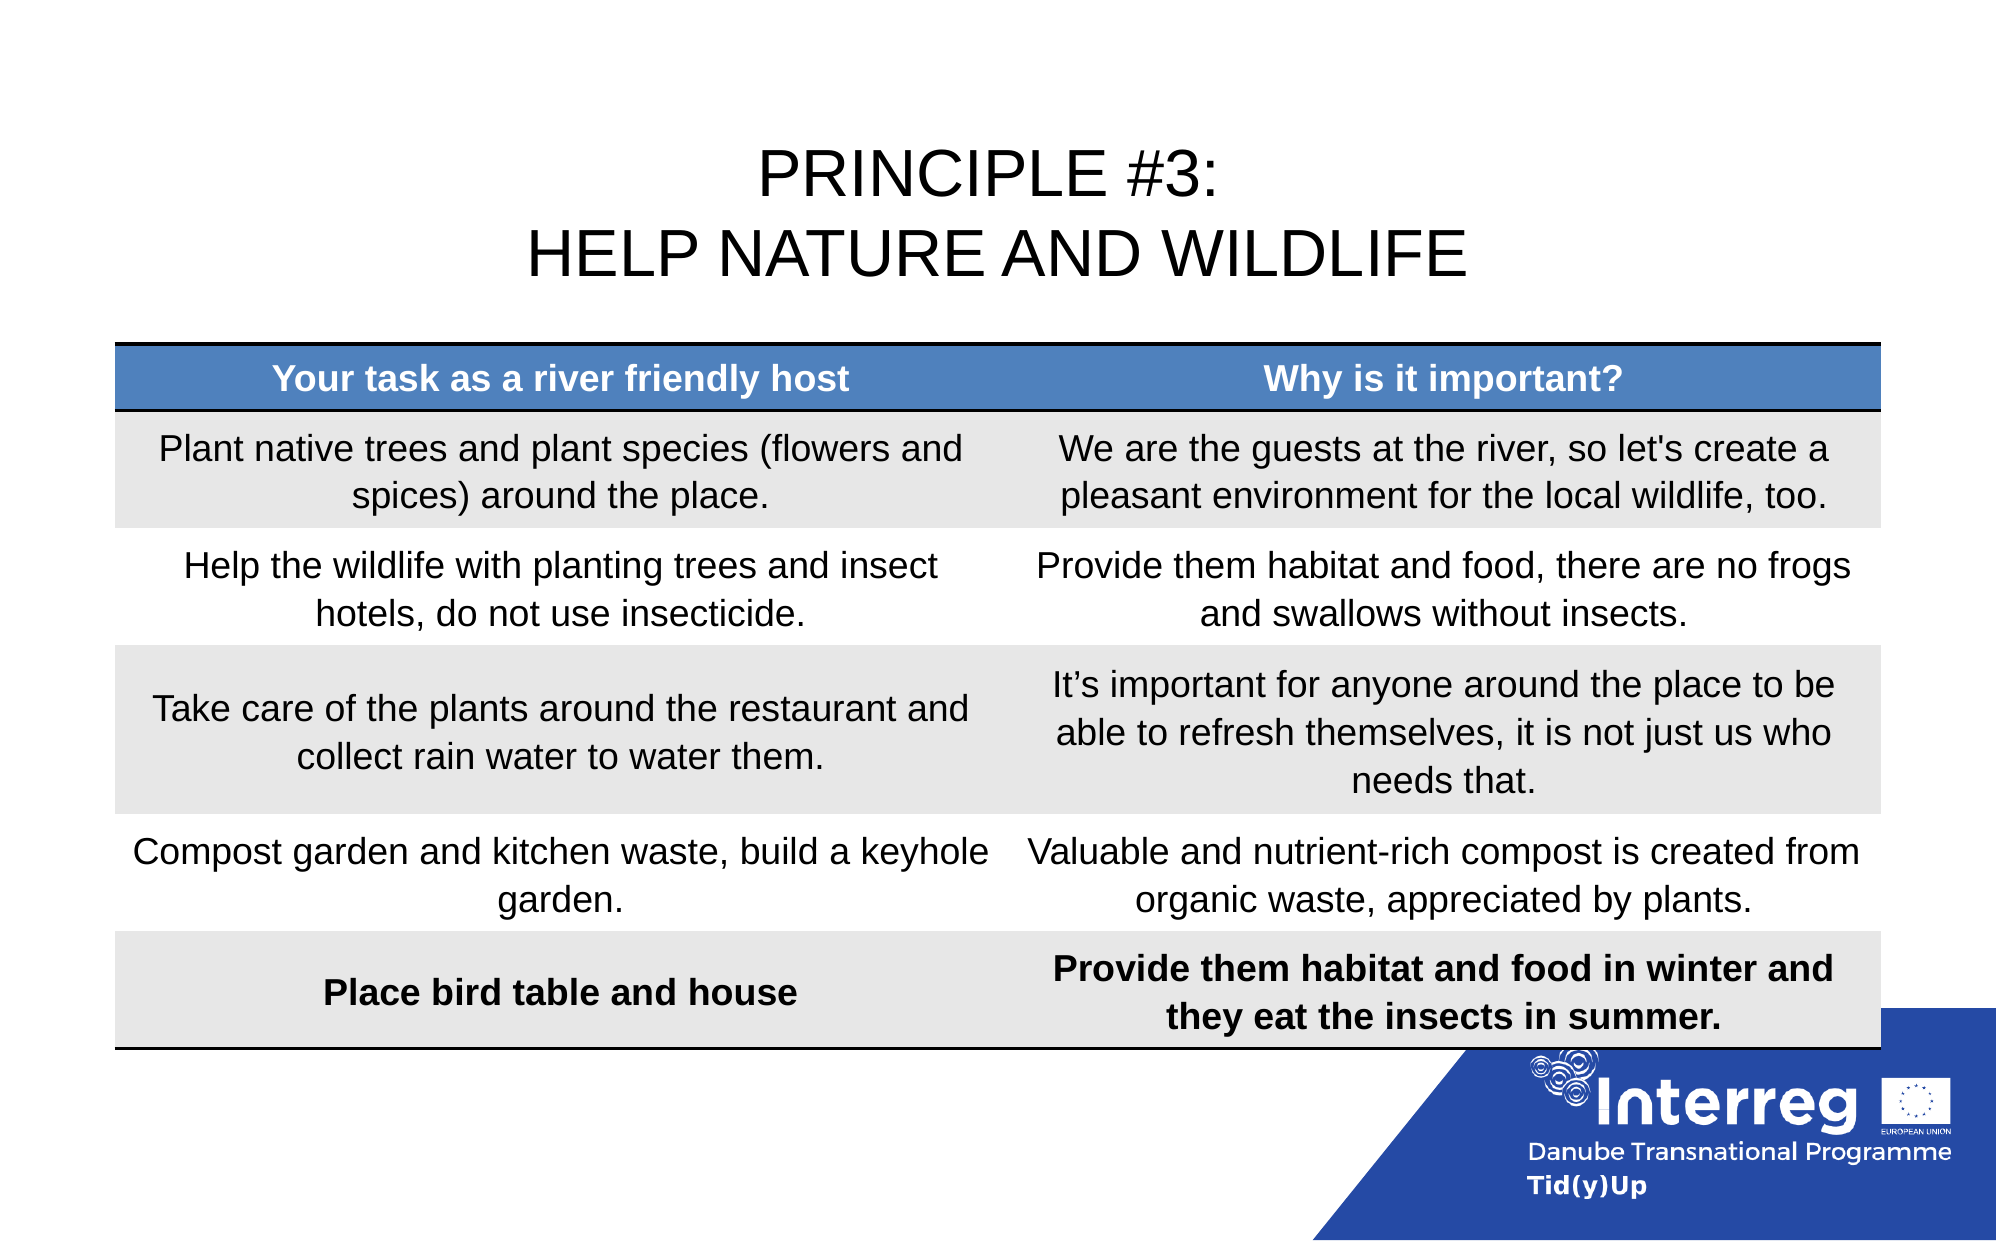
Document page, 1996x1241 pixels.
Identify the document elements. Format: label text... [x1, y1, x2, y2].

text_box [1312, 1007, 1996, 1241]
text_box PRINCIPLE #3: HELP NATURE AND WILDLIFE [317, 122, 1679, 297]
table_cell Help the wildlife with planting trees and insect hotels, do not use insecticide. [115, 528, 1007, 645]
table_header Why is it important? [1007, 346, 1881, 409]
table_header Your task as a river friendly host [115, 346, 1007, 409]
table_cell Take care of the plants around the restaurant and collect rain water to water them. [115, 645, 1007, 814]
table_cell We are the guests at the river, so let's create a pleasant environment for the local wildlife, too. [1007, 412, 1881, 528]
table_cell Plant native trees and plant species (flowers and spices) around the place. [115, 412, 1007, 528]
table_cell Compost garden and kitchen waste, build a keyhole garden. [115, 814, 1007, 931]
table_cell Place bird table and house [115, 931, 1007, 1047]
table_cell Valuable and nutrient-rich compost is created from organic waste, appreciated by plants. [1007, 814, 1881, 931]
table_cell It’s important for anyone around the place to be able to refresh themselves, it is not just us who needs that. [1007, 645, 1881, 814]
table_cell Provide them habitat and food in winter and they eat the insects in summer. [1007, 931, 1881, 1047]
table_cell Provide them habitat and food, there are no frogs and swallows without insects. [1007, 528, 1881, 645]
